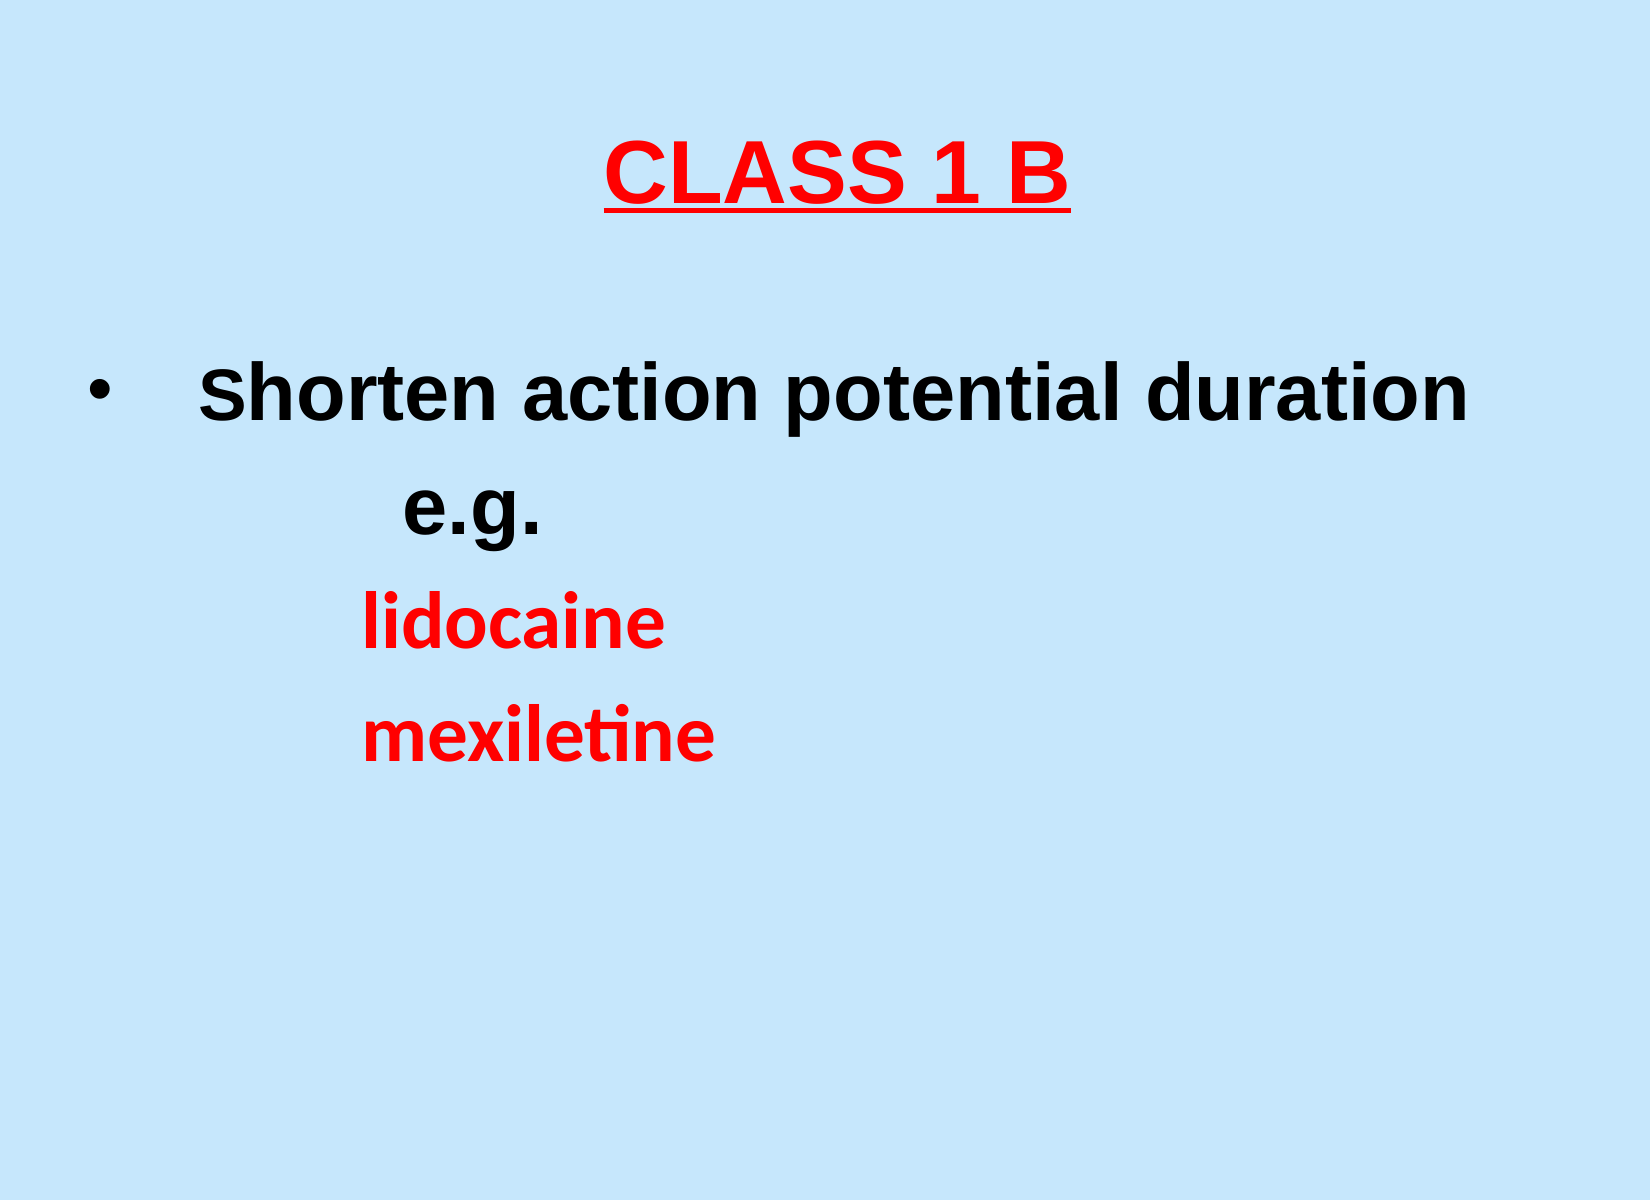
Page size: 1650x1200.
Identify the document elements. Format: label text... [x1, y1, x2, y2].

list CLASS 1 B Shorten action potential duration e.g. lidocaine mexiletine [71, 0, 1579, 1144]
